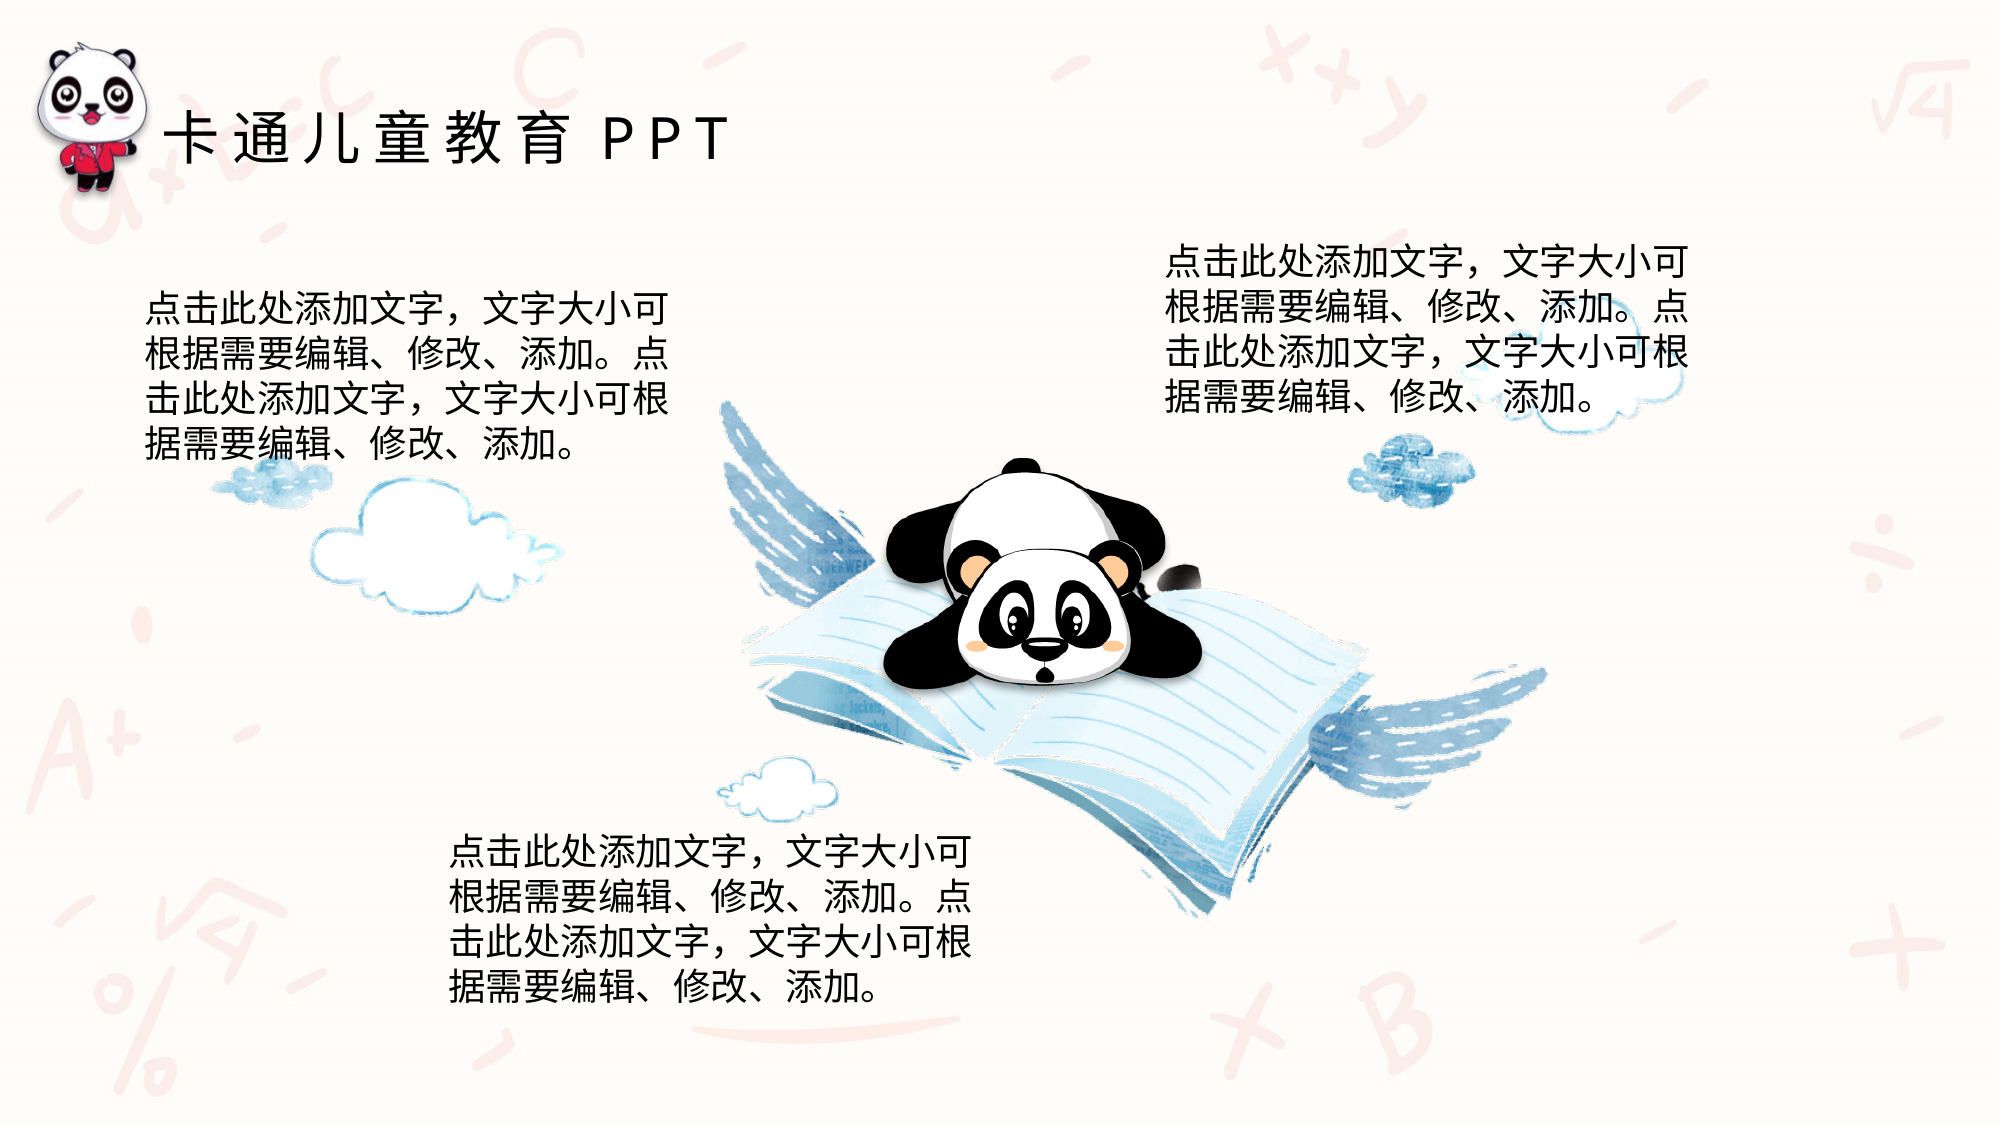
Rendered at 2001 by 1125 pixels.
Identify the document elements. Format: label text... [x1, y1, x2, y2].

text_box 点击此处添加文字，文字大小可根据需要编辑、修改、添加。点击此处添加文字，文字大小可根据需要编辑、修改、添加。 [433, 919, 1000, 1016]
text_box 点击此处添加文字，文字大小可根据需要编辑、修改、添加。点击此处添加文字，文字大小可根据需要编辑、修改、添加。 [1150, 231, 1717, 277]
text_box 点击此处添加文字，文字大小可根据需要编辑、修改、添加。点击此处添加文字，文字大小可根据需要编辑、修改、添加。 [130, 277, 203, 473]
picture [203, 277, 1717, 919]
text_box 卡通儿童教育PPT [153, 94, 759, 179]
picture [33, 31, 153, 196]
